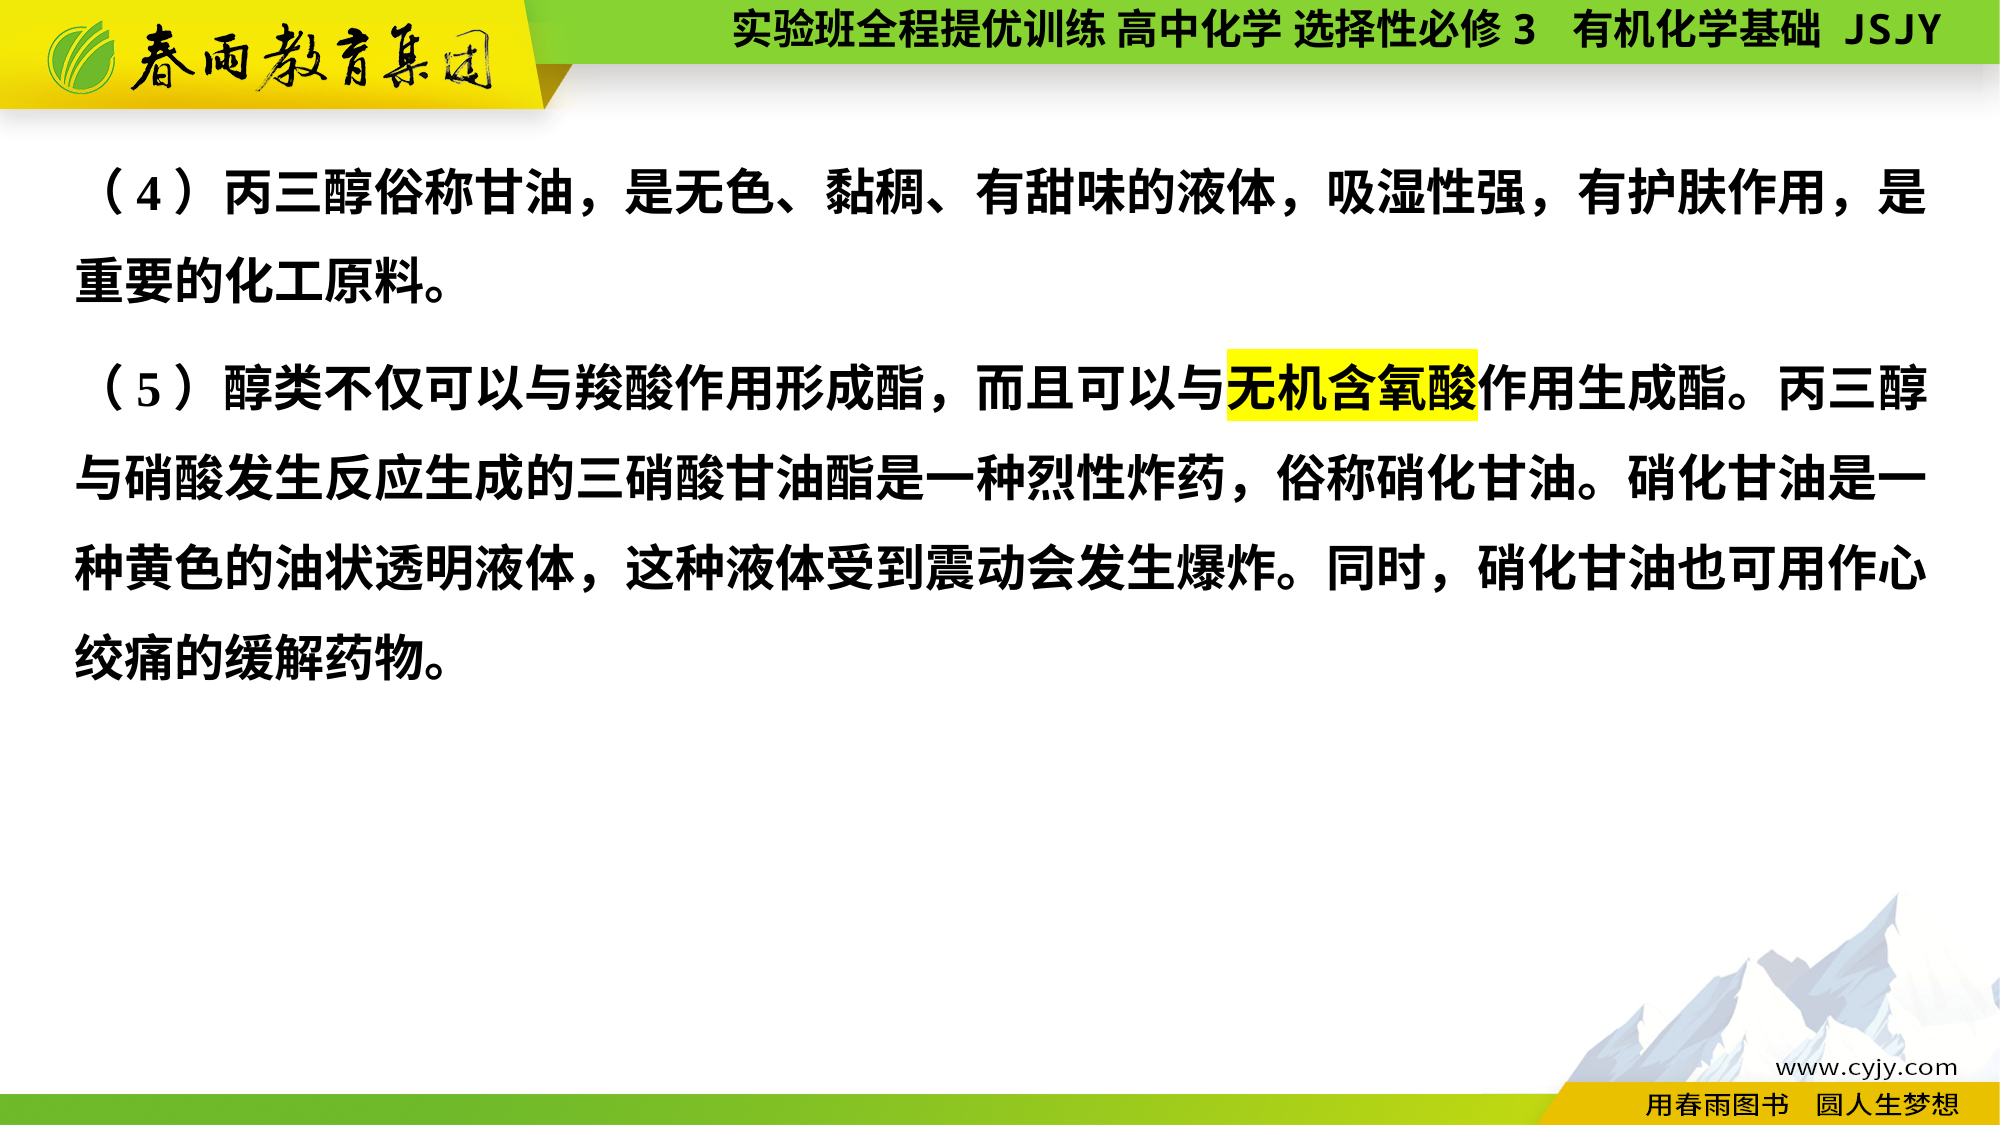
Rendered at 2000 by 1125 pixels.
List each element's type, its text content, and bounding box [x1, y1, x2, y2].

picture [0, 0, 2000, 1125]
list （4）丙三醇俗称甘油，是无色、黏稠、有甜味的液体，吸湿性强，有护肤作用，是重要的化工原料。 （5）醇类不仅可以与羧酸作用形成酯，而且可以与无机含氧酸作用生成酯。丙三醇与硝酸发生反应生成的三硝酸甘油酯是一种烈性炸药，俗称硝化甘油。硝化甘油是一种黄色的油状透明液体，这种液体受到震动会发生爆炸。同时，硝化甘油也可用作心绞痛的缓解药物。 [59, 122, 1944, 689]
